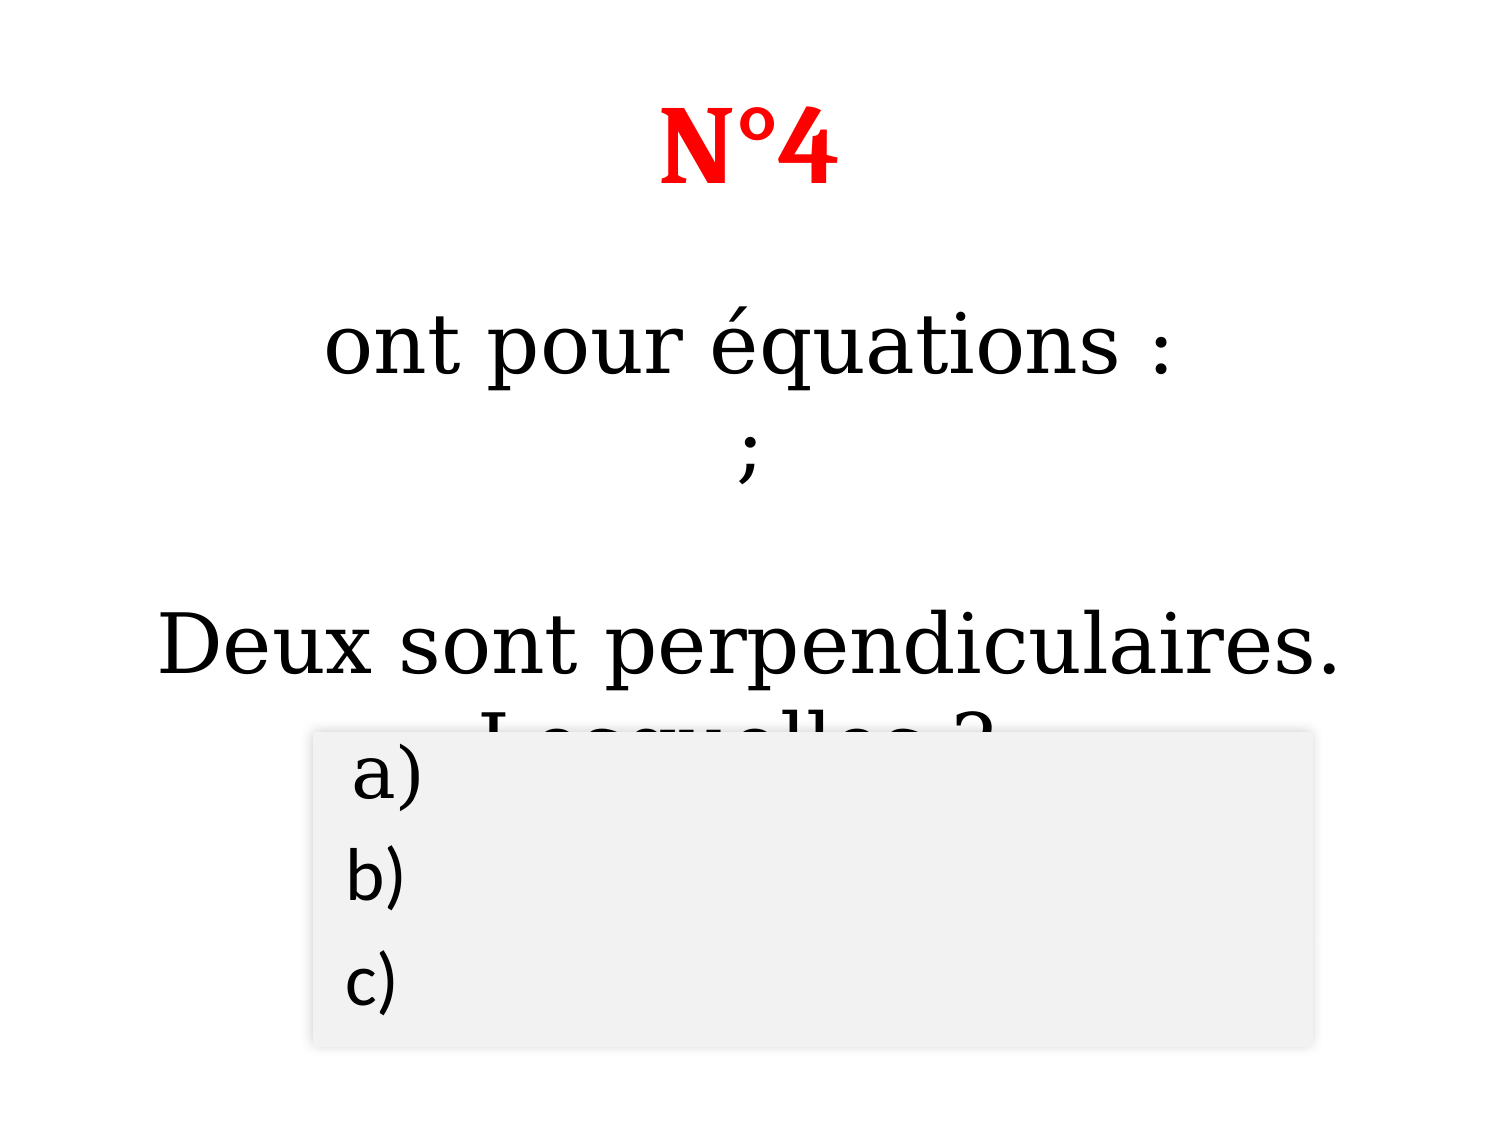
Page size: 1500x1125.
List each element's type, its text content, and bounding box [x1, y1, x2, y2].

text_box N°4 [0, 63, 1500, 214]
